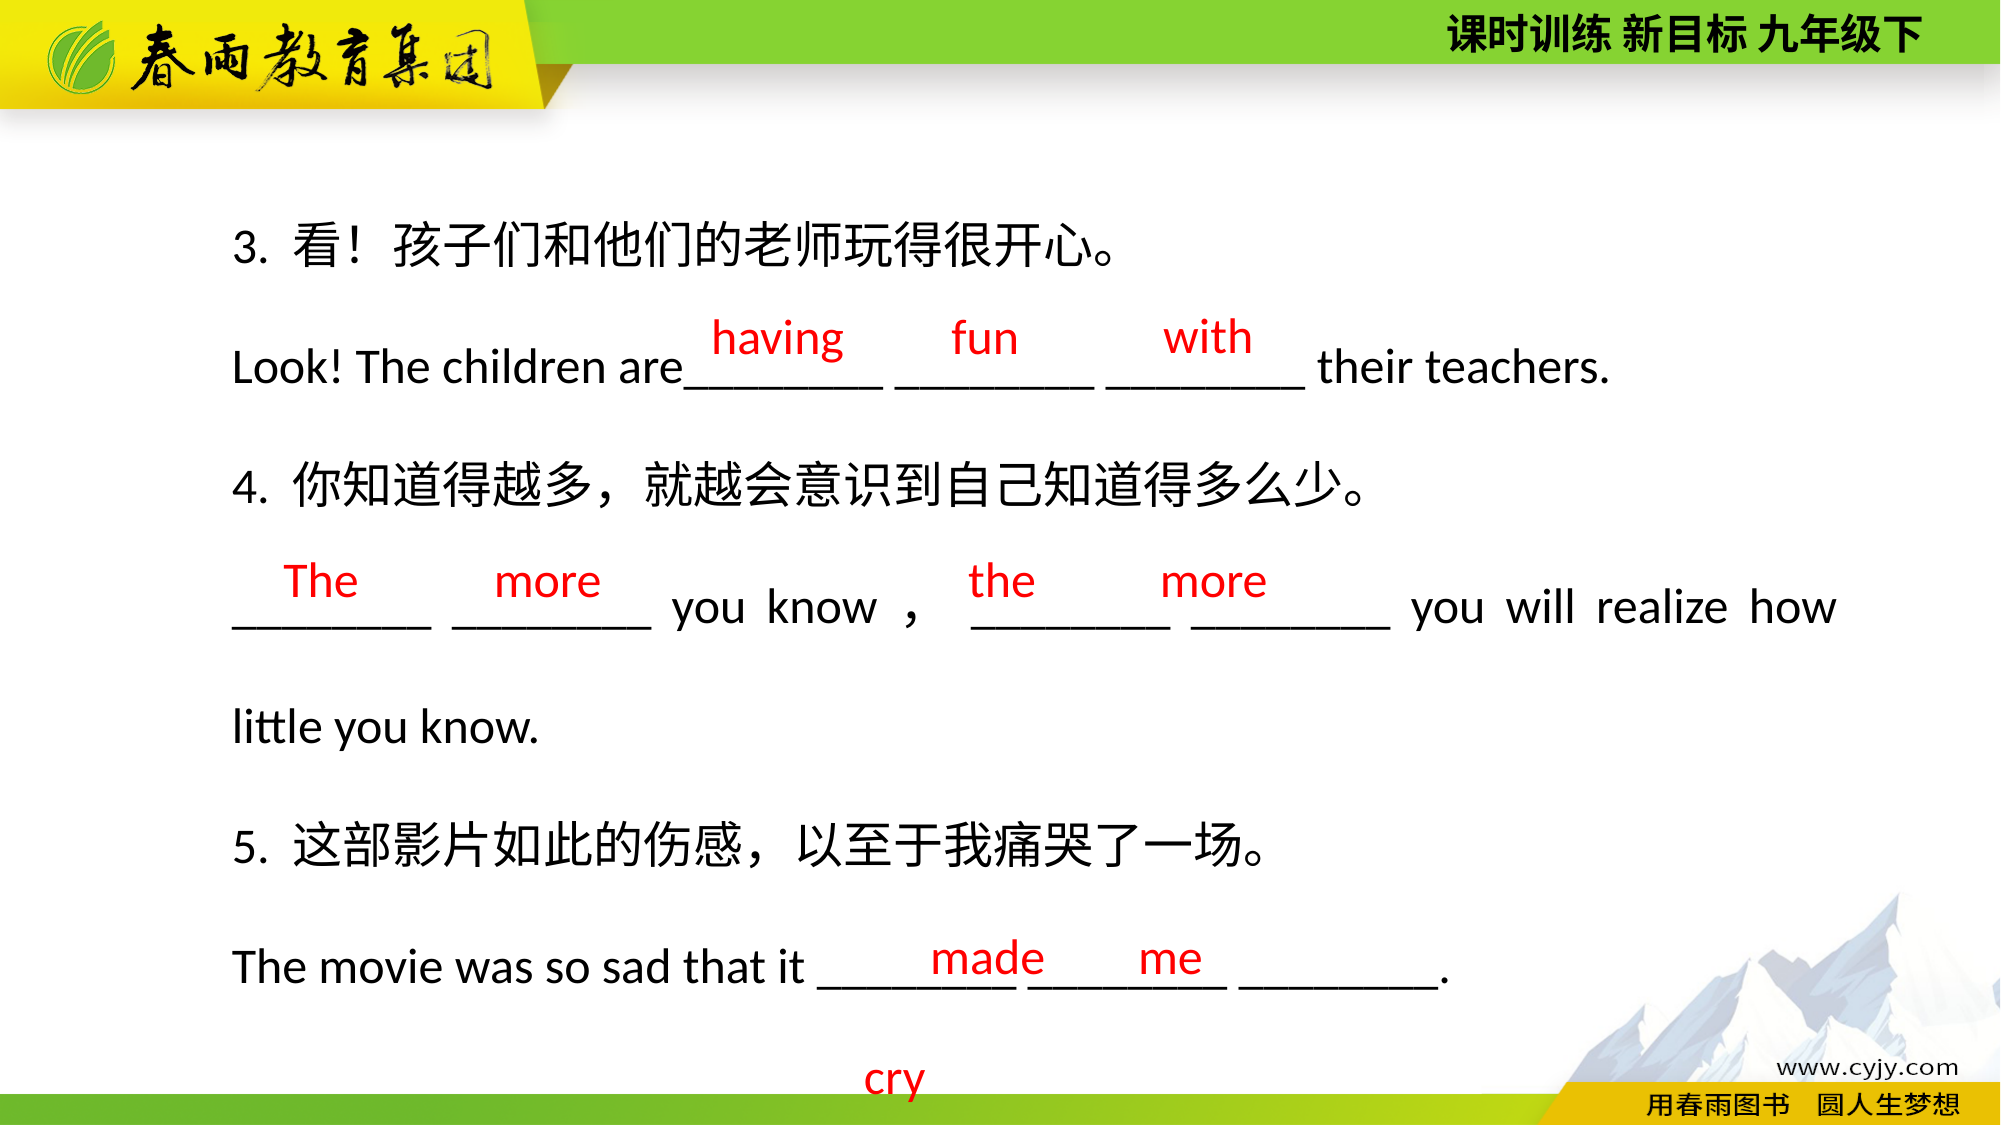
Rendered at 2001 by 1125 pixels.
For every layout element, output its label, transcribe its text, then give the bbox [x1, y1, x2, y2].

text_box having [696, 296, 859, 372]
text_box fun [936, 296, 1035, 372]
text_box the more [953, 539, 1283, 615]
picture [0, 0, 2001, 1125]
text_box made me cry [815, 857, 1346, 992]
text_box 3. 看！孩子们和他们的老师玩得很开心。 Look! The children are________ ________ ________ their teachers. 4. 你知道得越多，就越会意识到自己知道得多么少。 ________ ________ you know，________ ________ you will realize how little you know. 5. 这部影片如此的伤感，以至于我痛哭了一场。 The movie was so sad that it ________ ________ ________. [217, 146, 1853, 1001]
text_box The more [268, 539, 617, 615]
text_box with [1148, 296, 1269, 372]
